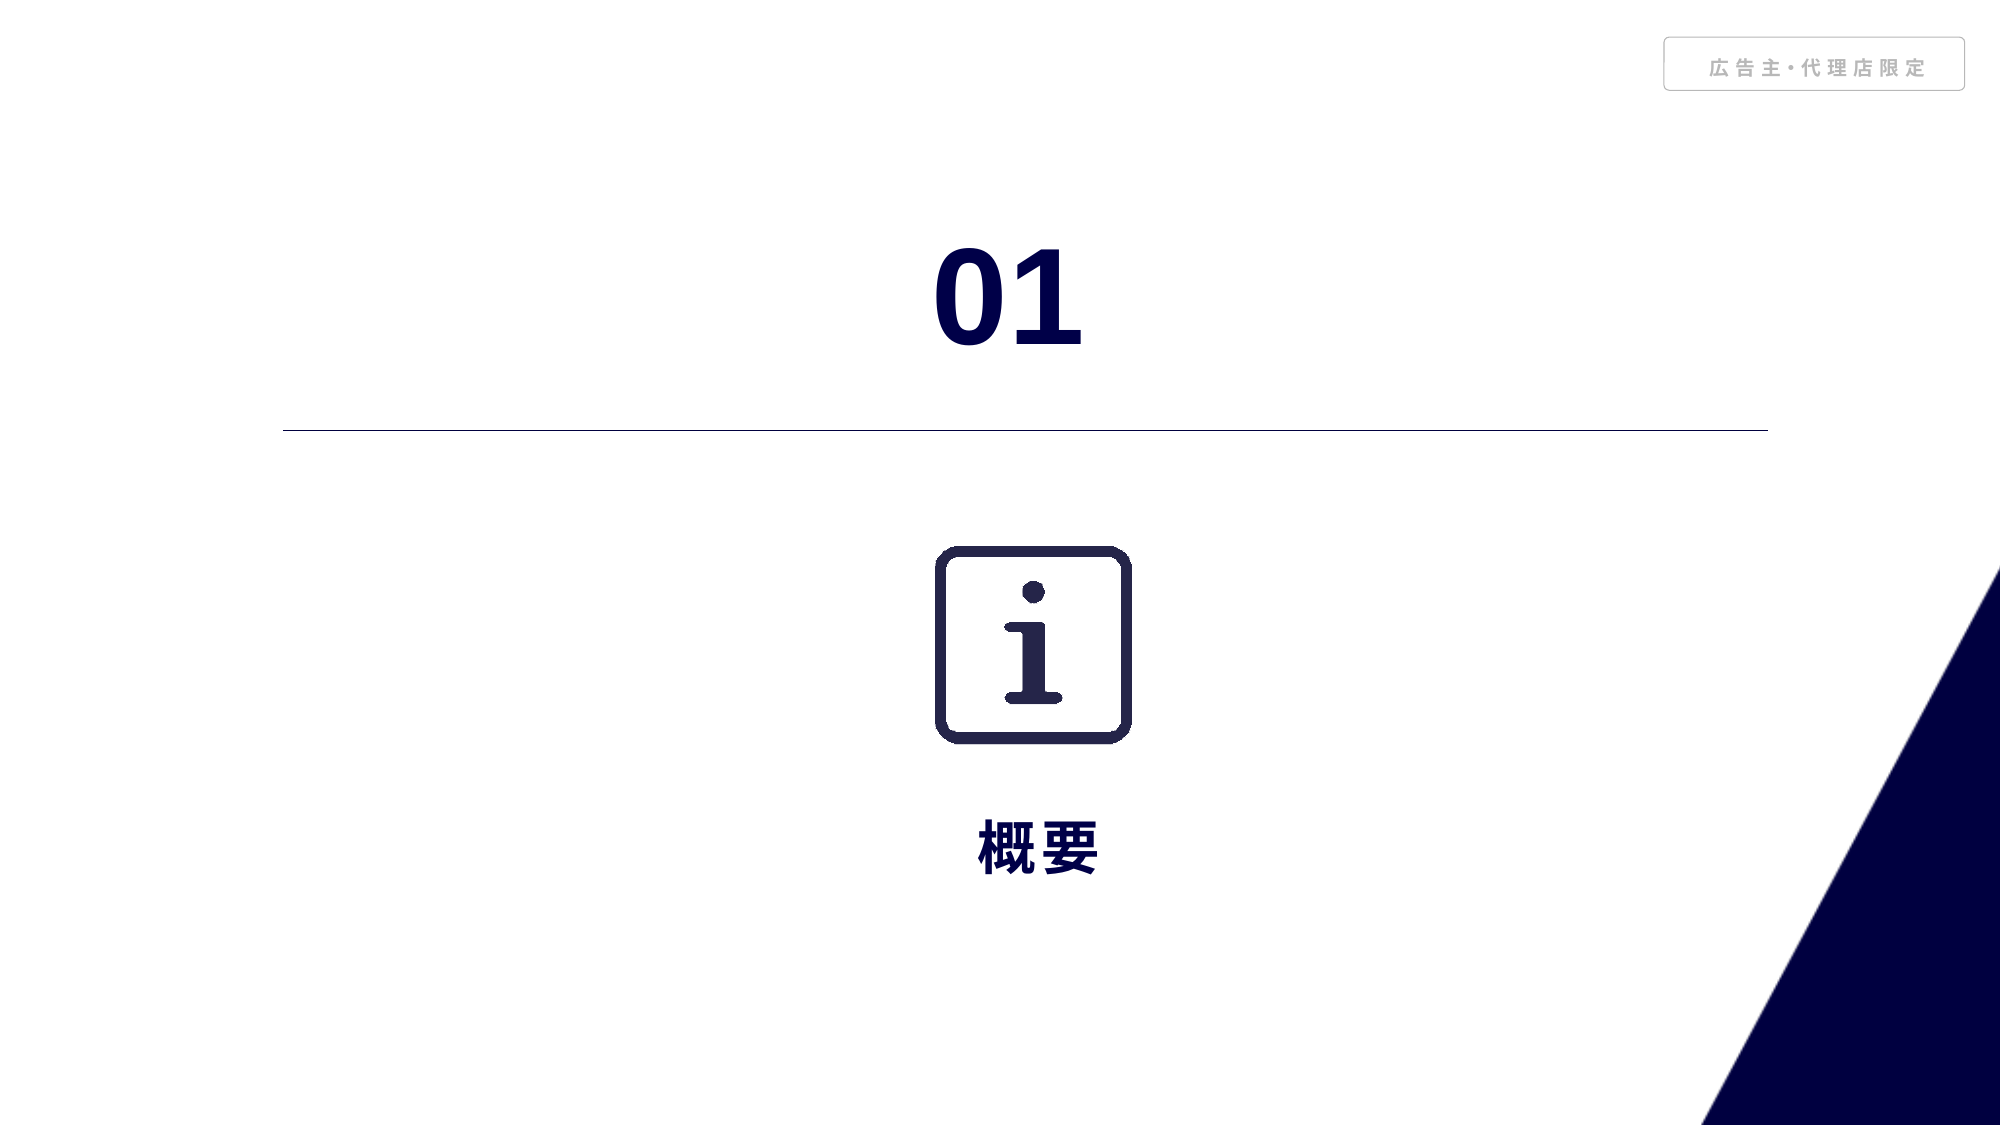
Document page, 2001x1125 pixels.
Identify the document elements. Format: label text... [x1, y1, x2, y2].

text_box 01 [916, 218, 1155, 392]
picture [877, 495, 1163, 761]
list 概要 [551, 812, 1527, 902]
